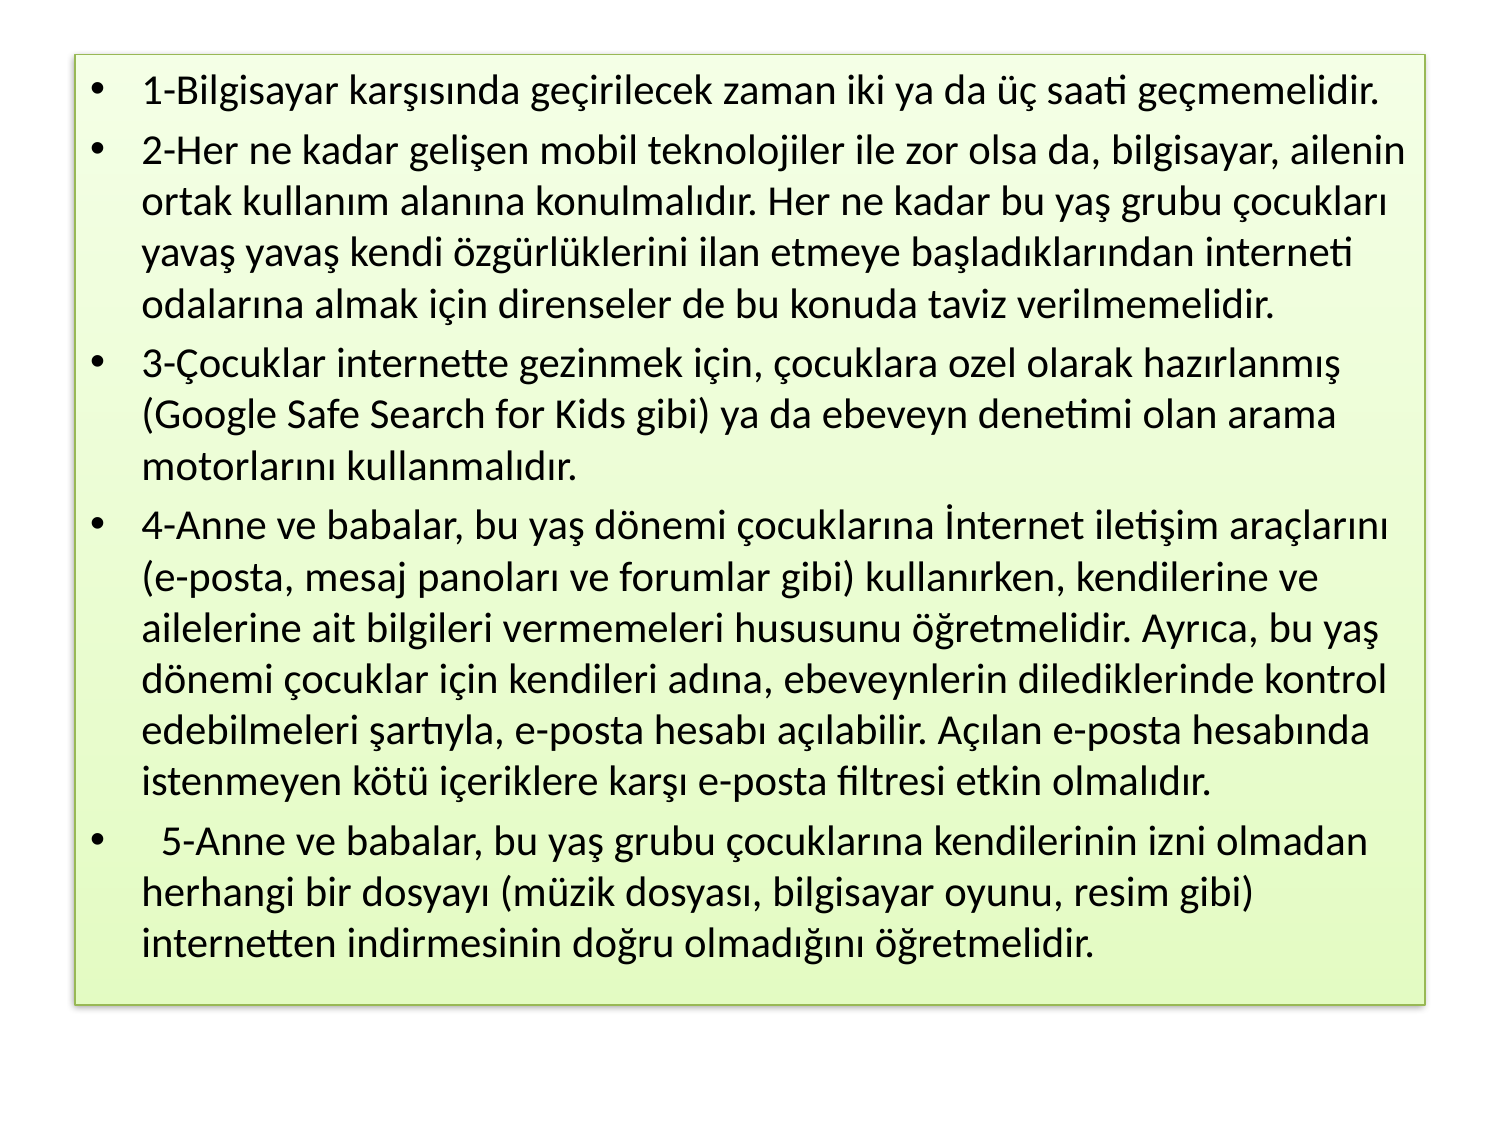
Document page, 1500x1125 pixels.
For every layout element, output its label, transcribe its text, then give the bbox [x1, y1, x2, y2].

list 1-Bilgisayar karşısında geçirilecek zaman iki ya da üç saati geçmemelidir. 2-Her ne kadar gelişen mobil teknolojiler ile zor olsa da, bilgisayar, ailenin ortak kullanım alanına konulmalıdır. Her ne kadar bu yaş grubu çocukları yavaş yavaş kendi özgürlüklerini ilan etmeye başladıklarından interneti odalarına almak için direnseler de bu konuda taviz verilmemelidir. 3-Çocuklar internette gezinmek için, çocuklara ozel olarak hazırlanmış (Google Safe Search for Kids gibi) ya da ebeveyn denetimi olan arama motorlarını kullanmalıdır. 4-Anne ve babalar, bu yaş dönemi çocuklarına İnternet iletişim araçlarını (e-posta, mesaj panoları ve forumlar gibi) kullanırken, kendilerine ve ailelerine ait bilgileri vermemeleri hususunu öğretmelidir. Ayrıca, bu yaş dönemi çocuklar için kendileri adına, ebeveynlerin dilediklerinde kontrol edebilmeleri şartıyla, e-posta hesabı açılabilir. Açılan e-posta hesabında istenmeyen kötü içeriklere karşı e-posta filtresi etkin olmalıdır. 5-Anne ve babalar, bu yaş grubu çocuklarına kendilerinin izni olmadan herhangi bir dosyayı (müzik dosyası, bilgisayar oyunu, resim gibi) internetten indirmesinin doğru olmadığını öğretmelidir. [74, 54, 1426, 1006]
